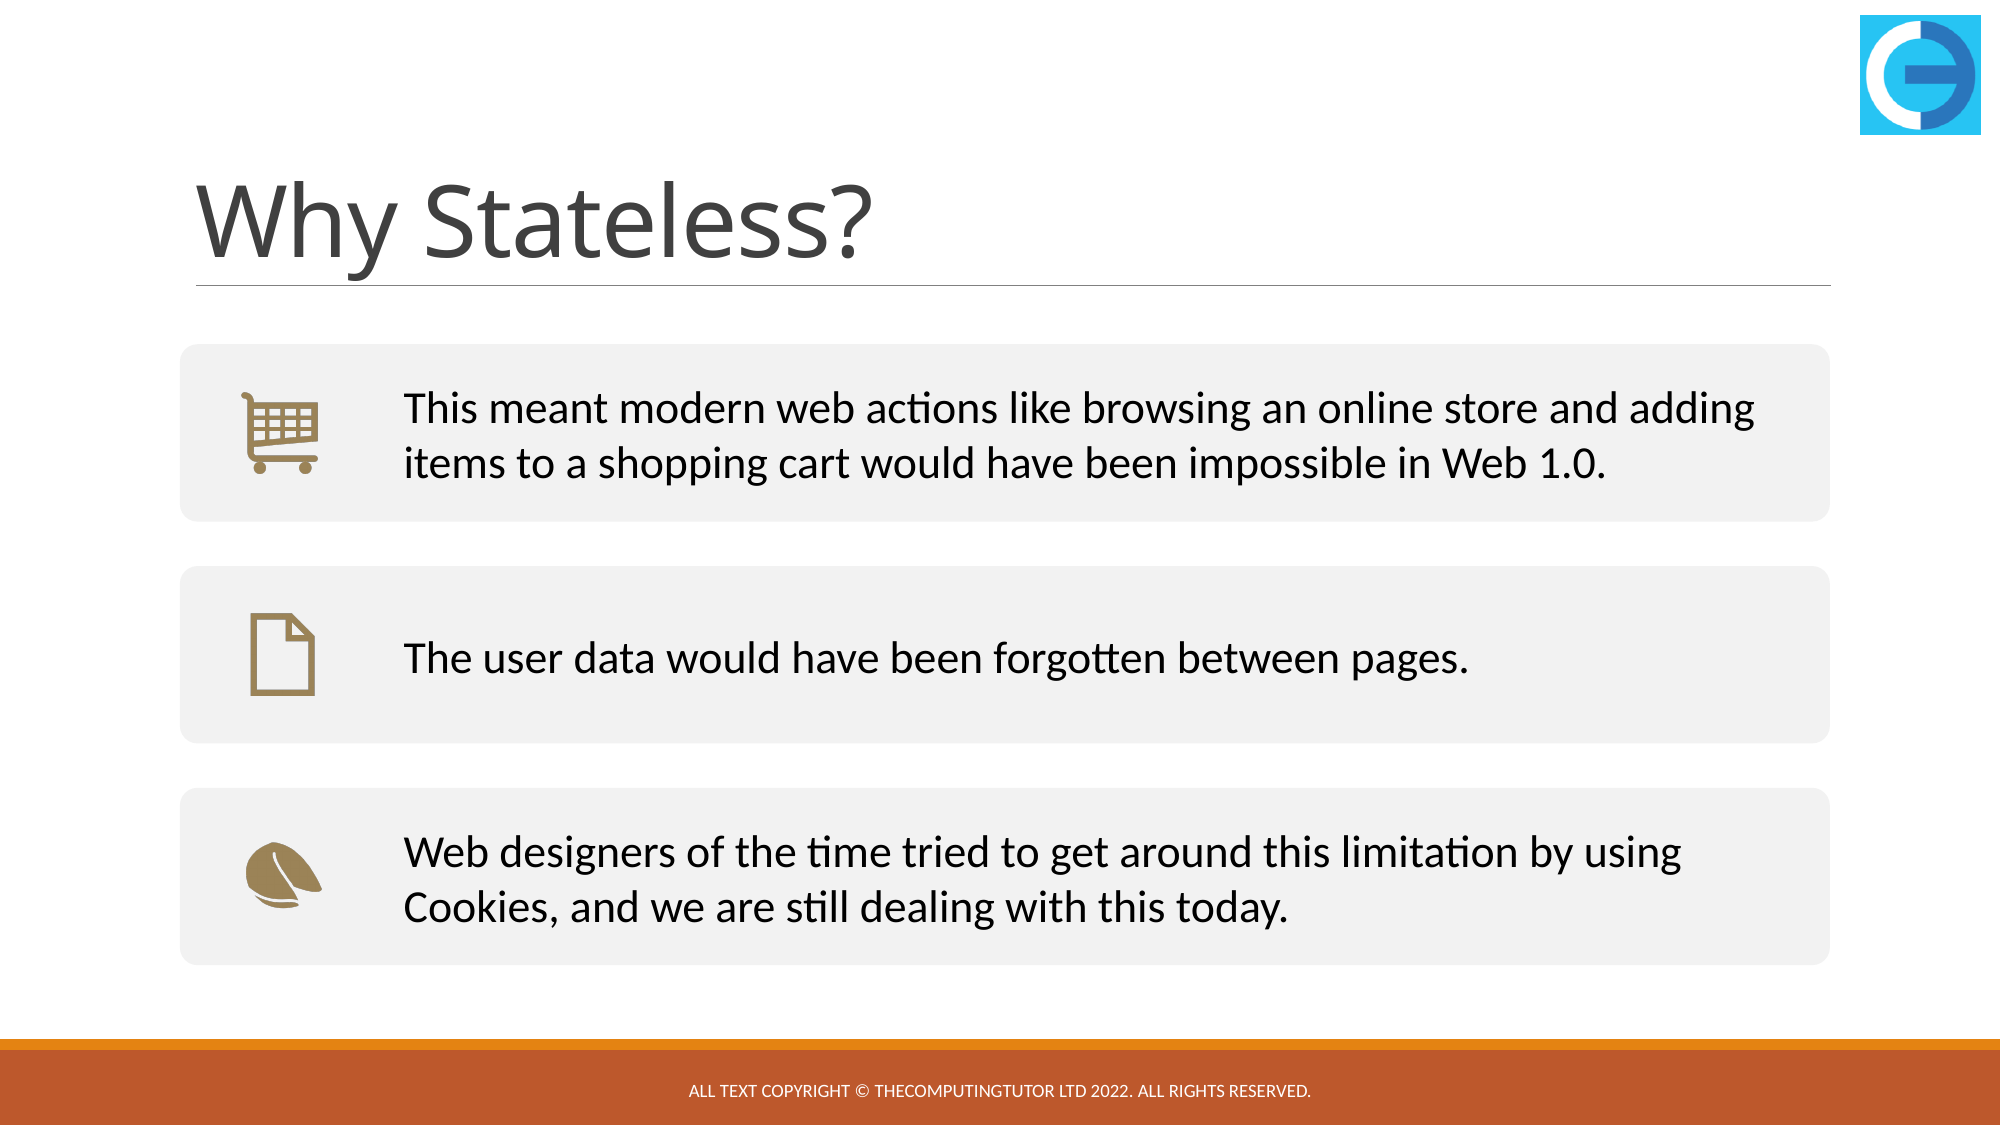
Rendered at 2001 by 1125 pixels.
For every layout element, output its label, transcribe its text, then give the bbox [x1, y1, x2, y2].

footer All text copyright © TheComputingTutor Ltd 2022. All rights Reserved. [604, 1059, 1396, 1120]
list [179, 343, 1831, 966]
title Why Stateless? [180, 47, 1830, 285]
picture [1860, 15, 1981, 135]
